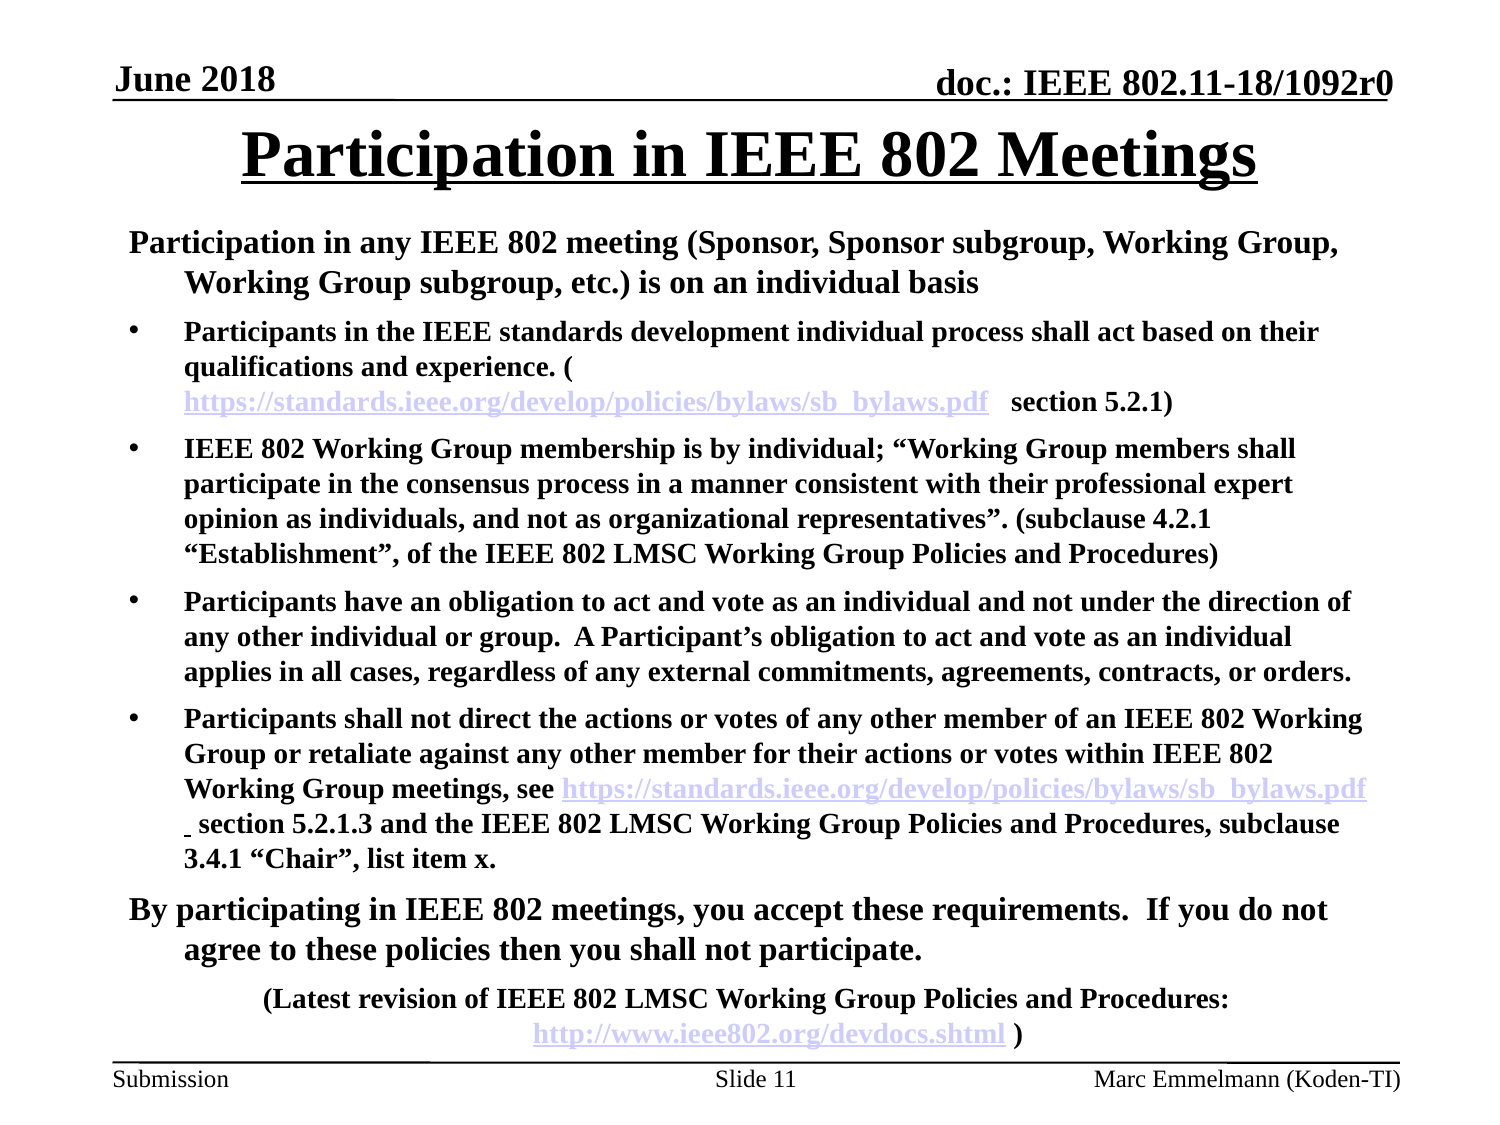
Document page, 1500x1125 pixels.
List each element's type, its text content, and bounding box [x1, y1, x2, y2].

title Participation in IEEE 802 Meetings [112, 62, 1388, 212]
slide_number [114, 54, 423, 100]
slide_number Slide 11 [712, 1061, 800, 1123]
list Participation in any IEEE 802 meeting (Sponsor, Sponsor subgroup, Working Group, Working Group subgroup, etc.) is on an individual basis Participants in the IEEE standards development individual process shall act based on their qualifications and experience. (https://standards.ieee.org/develop/policies/bylaws/sb_bylaws.pdf section 5.2.1) IEEE 802 Working Group membership is by individual; “Working Group members shall participate in the consensus process in a manner consistent with their professional expert opinion as individuals, and not as organizational representatives”. (subclause 4.2.1 “Establishment”, of the IEEE 802 LMSC Working Group Policies and Procedures) Participants have an obligation to act and vote as an individual and not under the direction of any other individual or group. A Participant’s obligation to act and vote as an individual applies in all cases, regardless of any external commitments, agreements, contracts, or orders. Participants shall not direct the actions or votes of any other member of an IEEE 802 Working Group or retaliate against any other member for their actions or votes within IEEE 802 Working Group meetings, see https://standards.ieee.org/develop/policies/bylaws/sb_bylaws.pdf section 5.2.1.3 and the IEEE 802 LMSC Working Group Policies and Procedures, subclause 3.4.1 “Chair”, list item x. By participating in IEEE 802 meetings, you accept these requirements. If you do not agree to these policies then you shall not participate. (Latest revision of IEEE 802 LMSC Working Group Policies and Procedures: http://www.ieee802.org/devdocs.shtml ) [112, 212, 1388, 888]
footer Marc Emmelmann (Koden-TI) [878, 1061, 1402, 1093]
